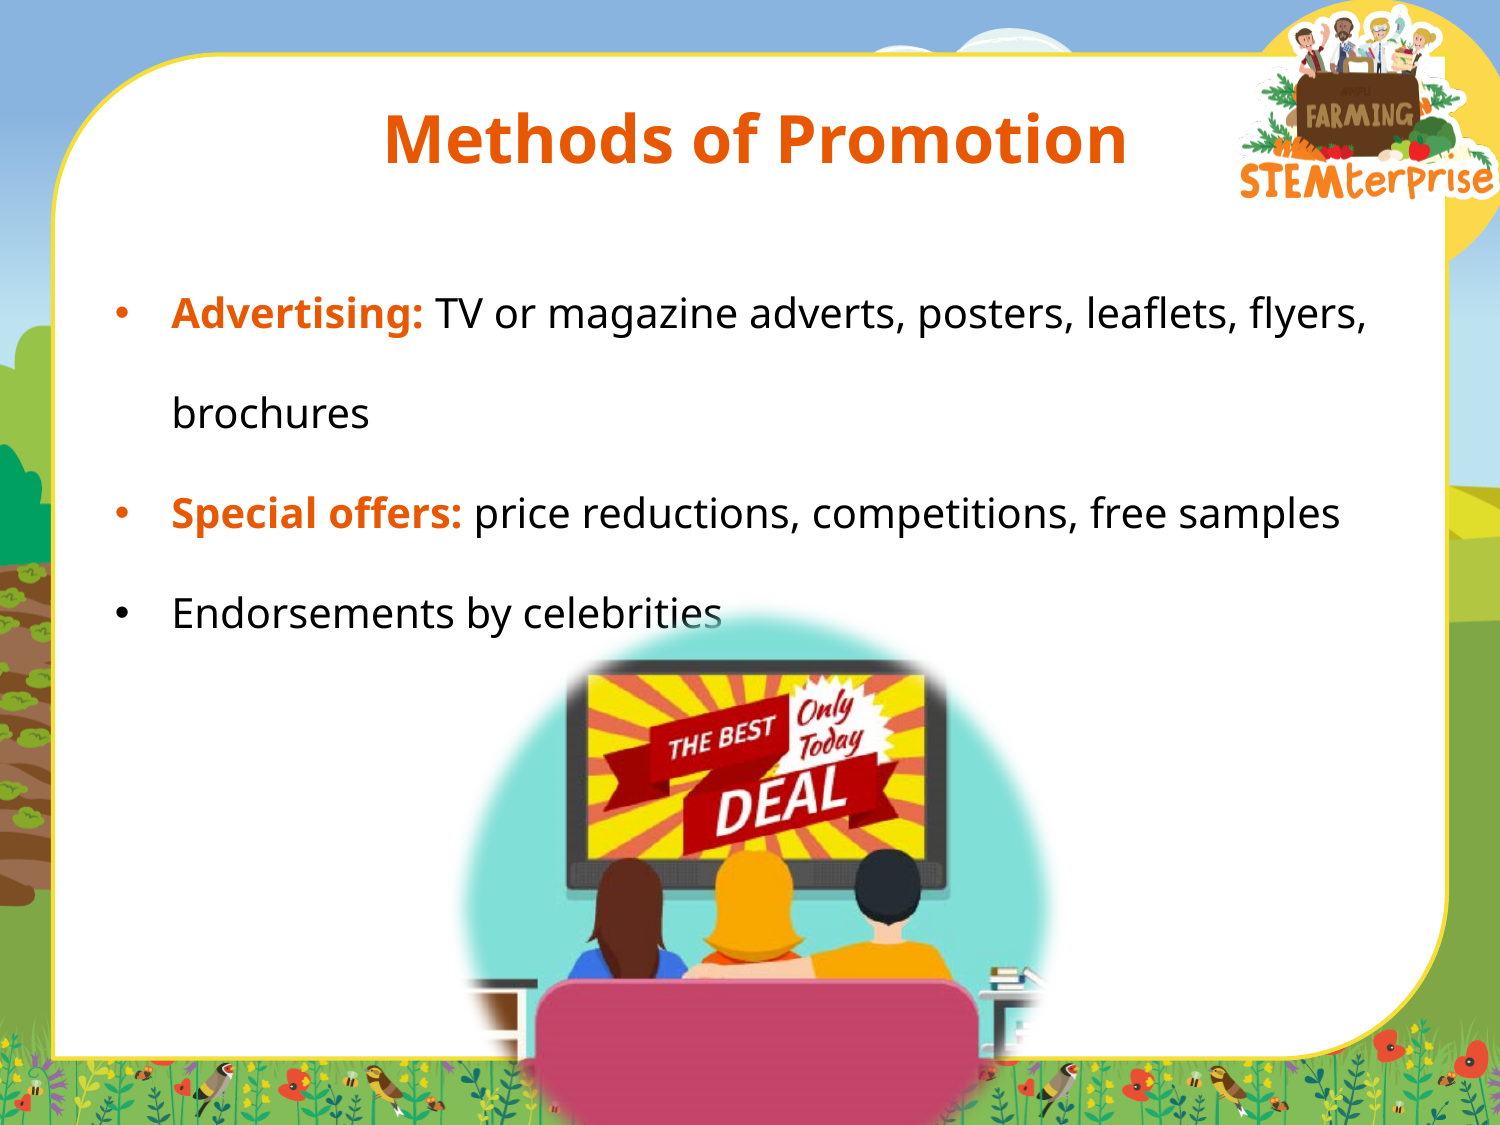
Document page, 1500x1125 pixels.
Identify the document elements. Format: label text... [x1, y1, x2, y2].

text_box Methods of Promotion Advertising: TV or magazine adverts, posters, leaflets, flyers, brochures Special offers: price reductions, competitions, free samples Endorsements by celebrities [100, 89, 1412, 825]
text_box [50, 102, 441, 1061]
text_box [115, 52, 1228, 89]
text_box [1070, 214, 1450, 1061]
picture [0, 0, 1500, 1125]
